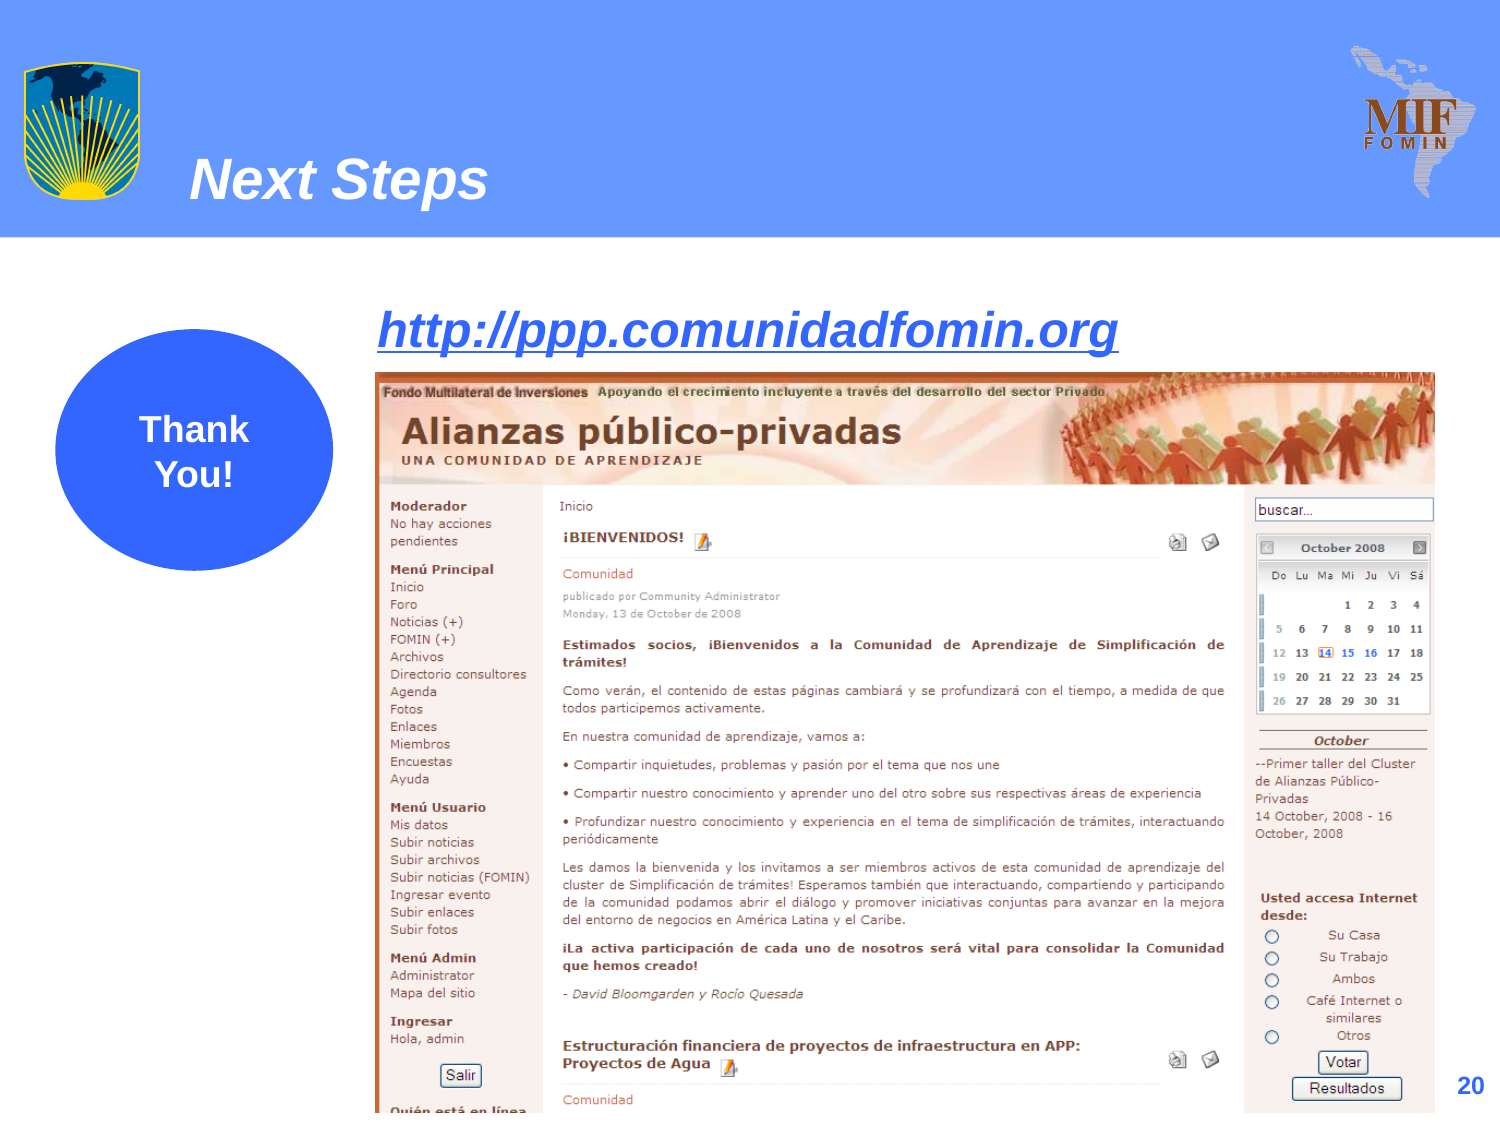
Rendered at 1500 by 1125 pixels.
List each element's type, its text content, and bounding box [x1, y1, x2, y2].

text_box http://ppp.comunidadfomin.org [212, 290, 1463, 1125]
picture [24, 62, 140, 200]
text_box Thank You! [55, 329, 334, 571]
picture [374, 372, 1435, 1113]
picture [1350, 46, 1476, 198]
text_box Next Steps [174, 133, 1188, 219]
